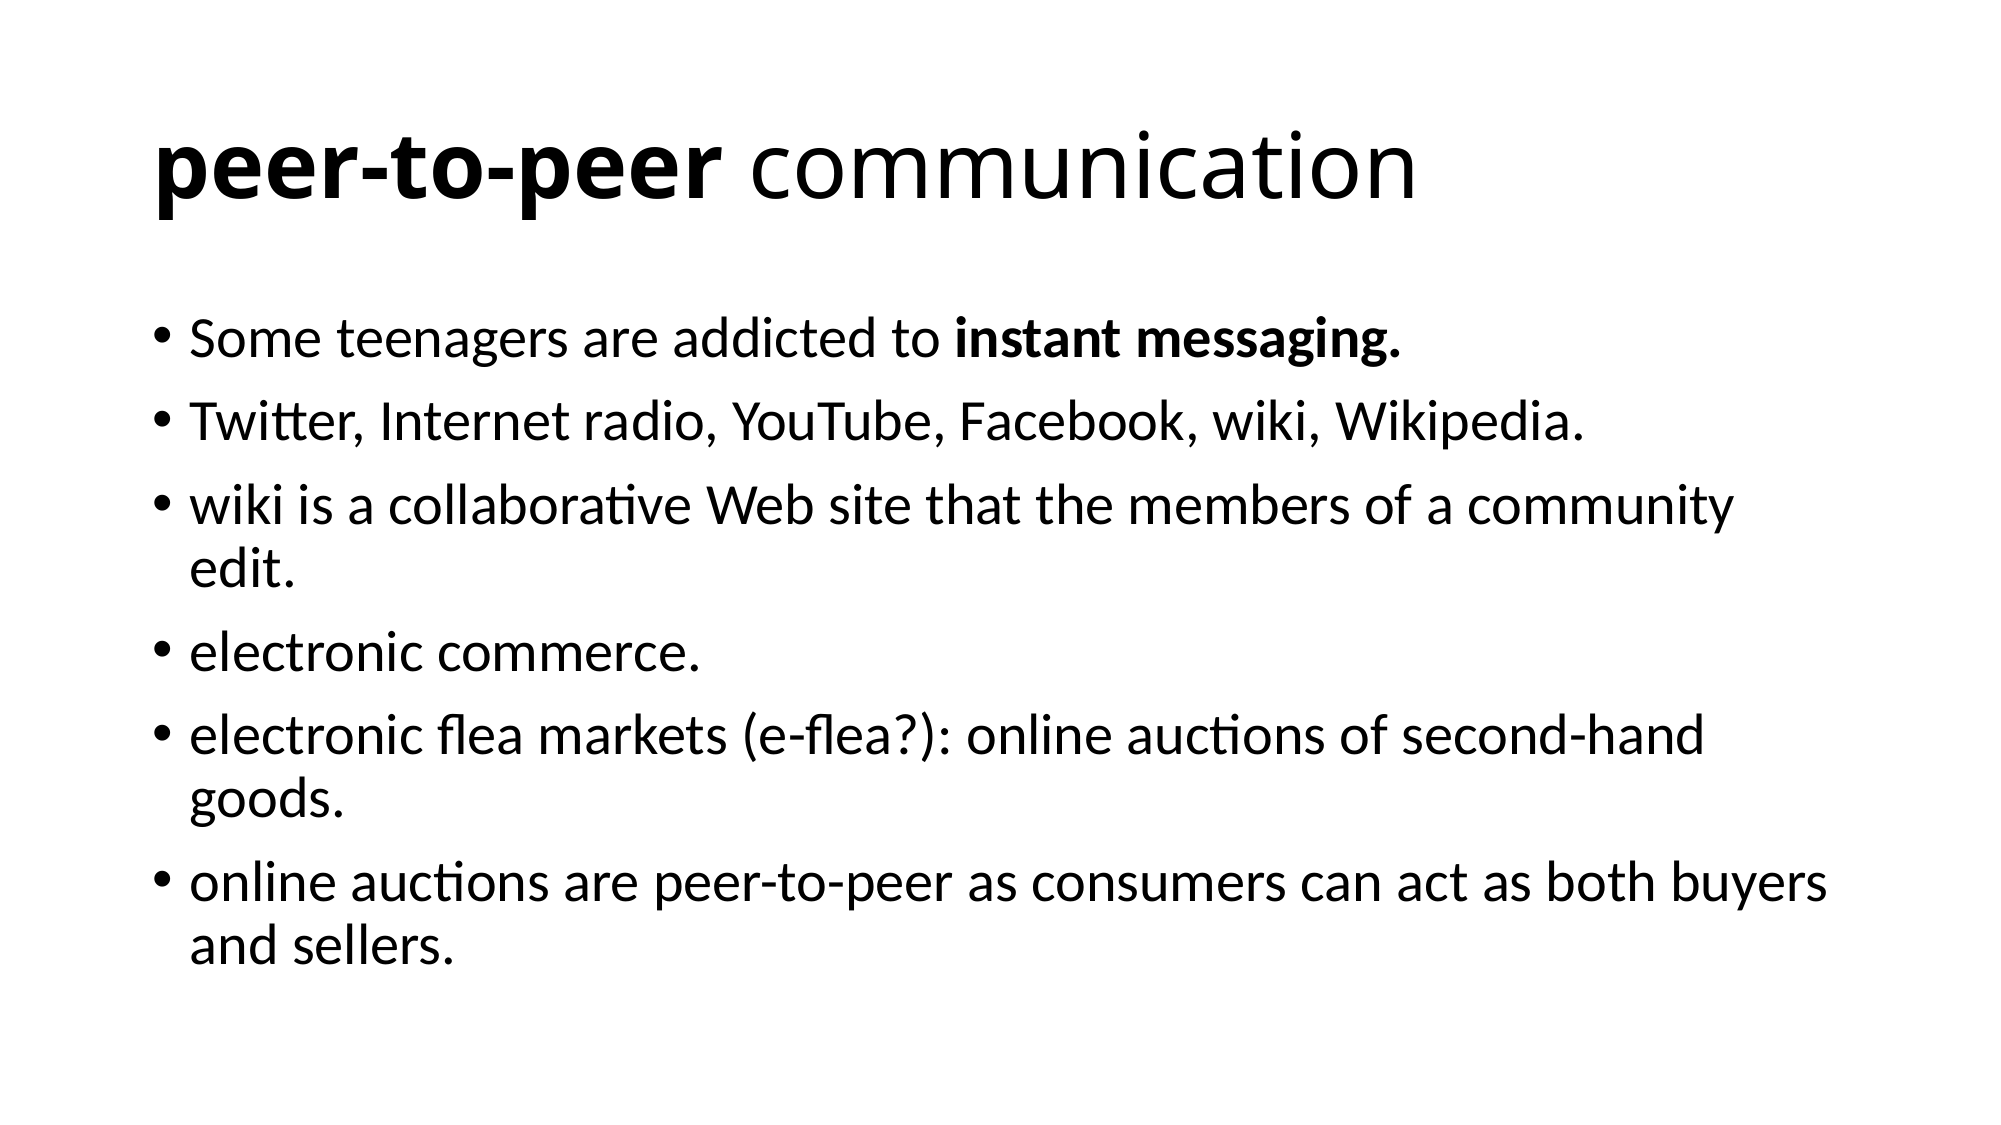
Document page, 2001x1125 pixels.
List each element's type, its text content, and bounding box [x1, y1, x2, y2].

title peer-to-peer communication [137, 59, 1863, 278]
list Some teenagers are addicted to instant messaging. Twitter, Internet radio, YouTube, Facebook, wiki, Wikipedia. wiki is a collaborative Web site that the members of a community edit. electronic commerce. electronic flea markets (e-flea?): online auctions of second-hand goods. online auctions are peer-to-peer as consumers can act as both buyers and sellers. [137, 299, 1863, 1014]
